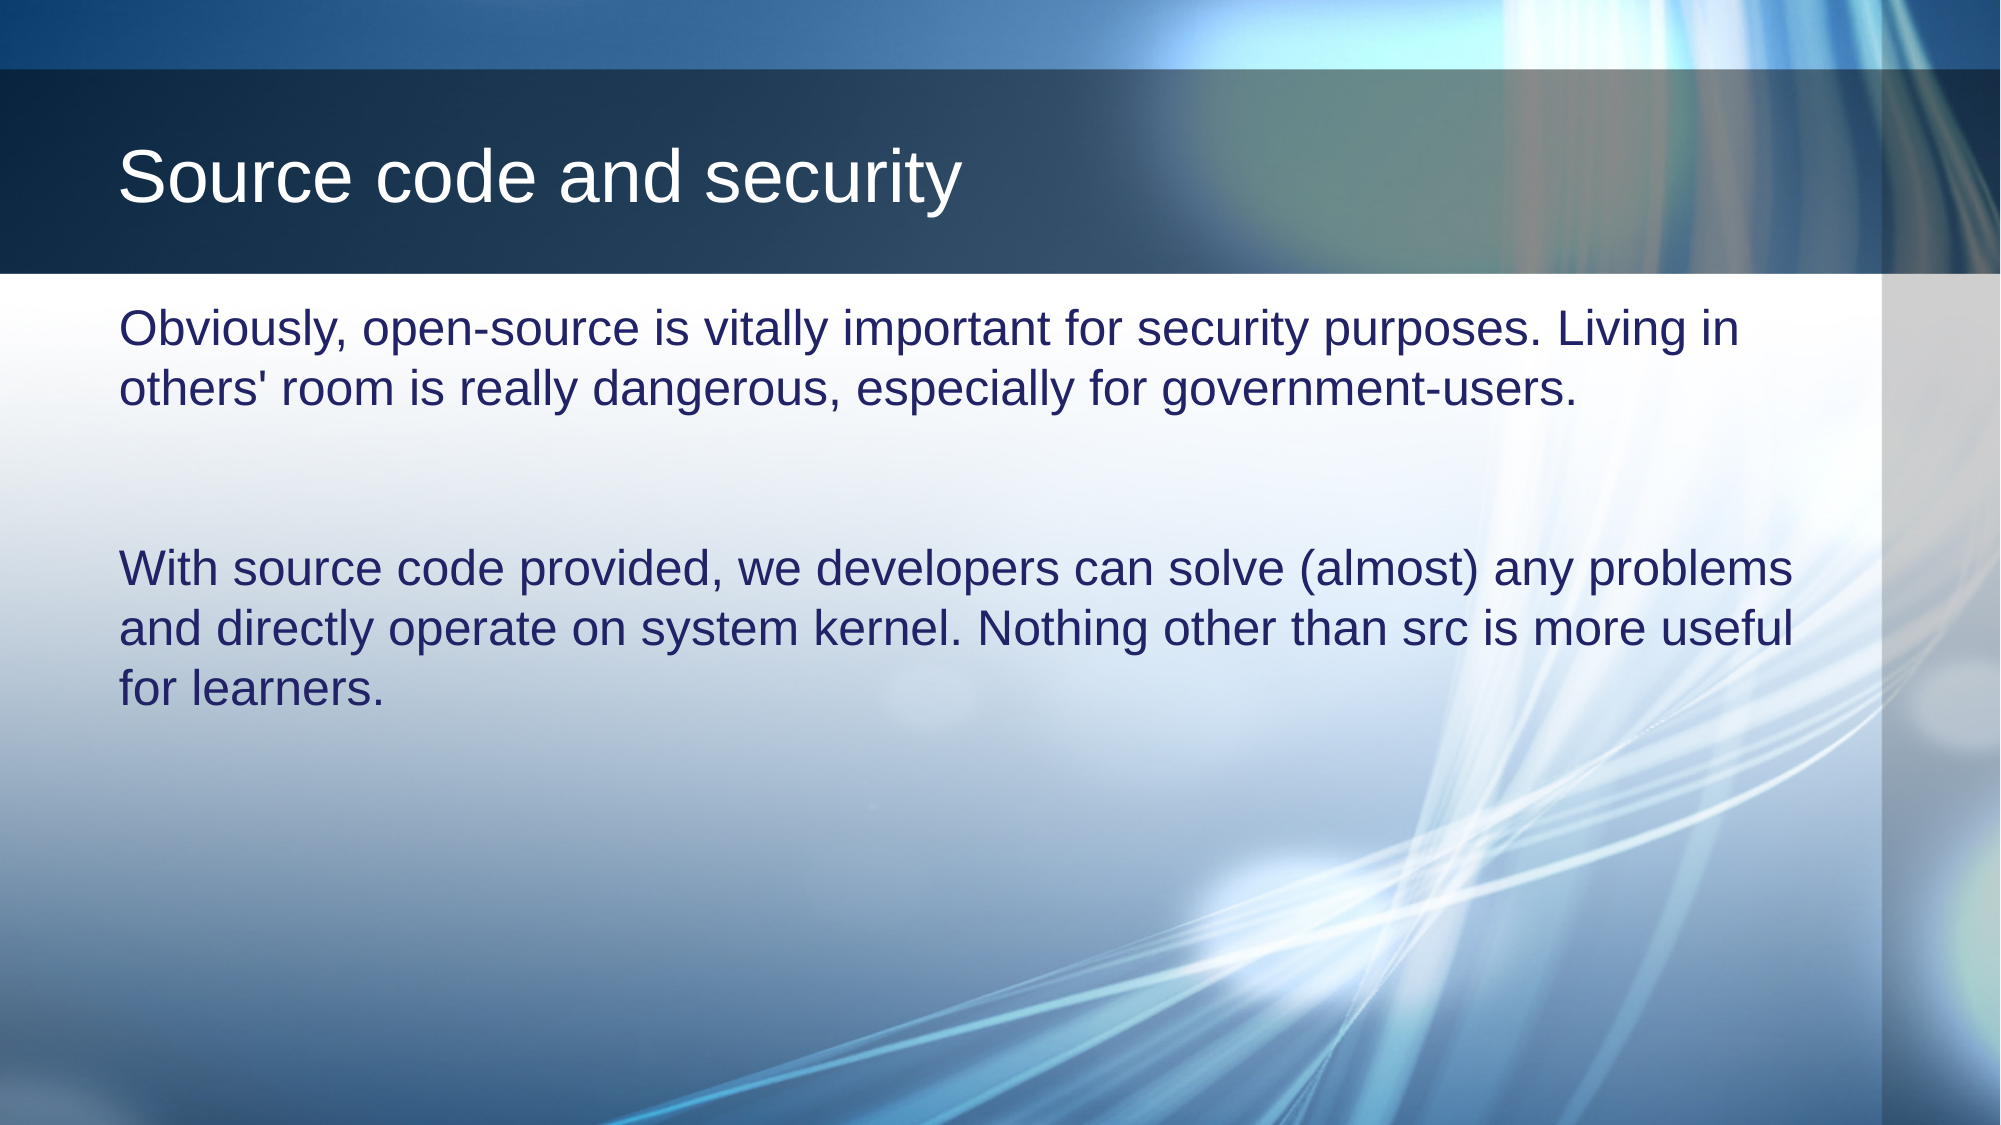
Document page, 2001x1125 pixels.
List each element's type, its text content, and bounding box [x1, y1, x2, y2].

title Source code and security [102, 66, 1903, 280]
picture [0, 0, 2001, 1125]
text_box Obviously, open-source is vitally important for security purposes. Living in others' room is really dangerous, especially for government-users. With source code provided, we developers can solve (almost) any problems and directly operate on system kernel. Nothing other than src is more useful for learners. [104, 288, 1862, 724]
